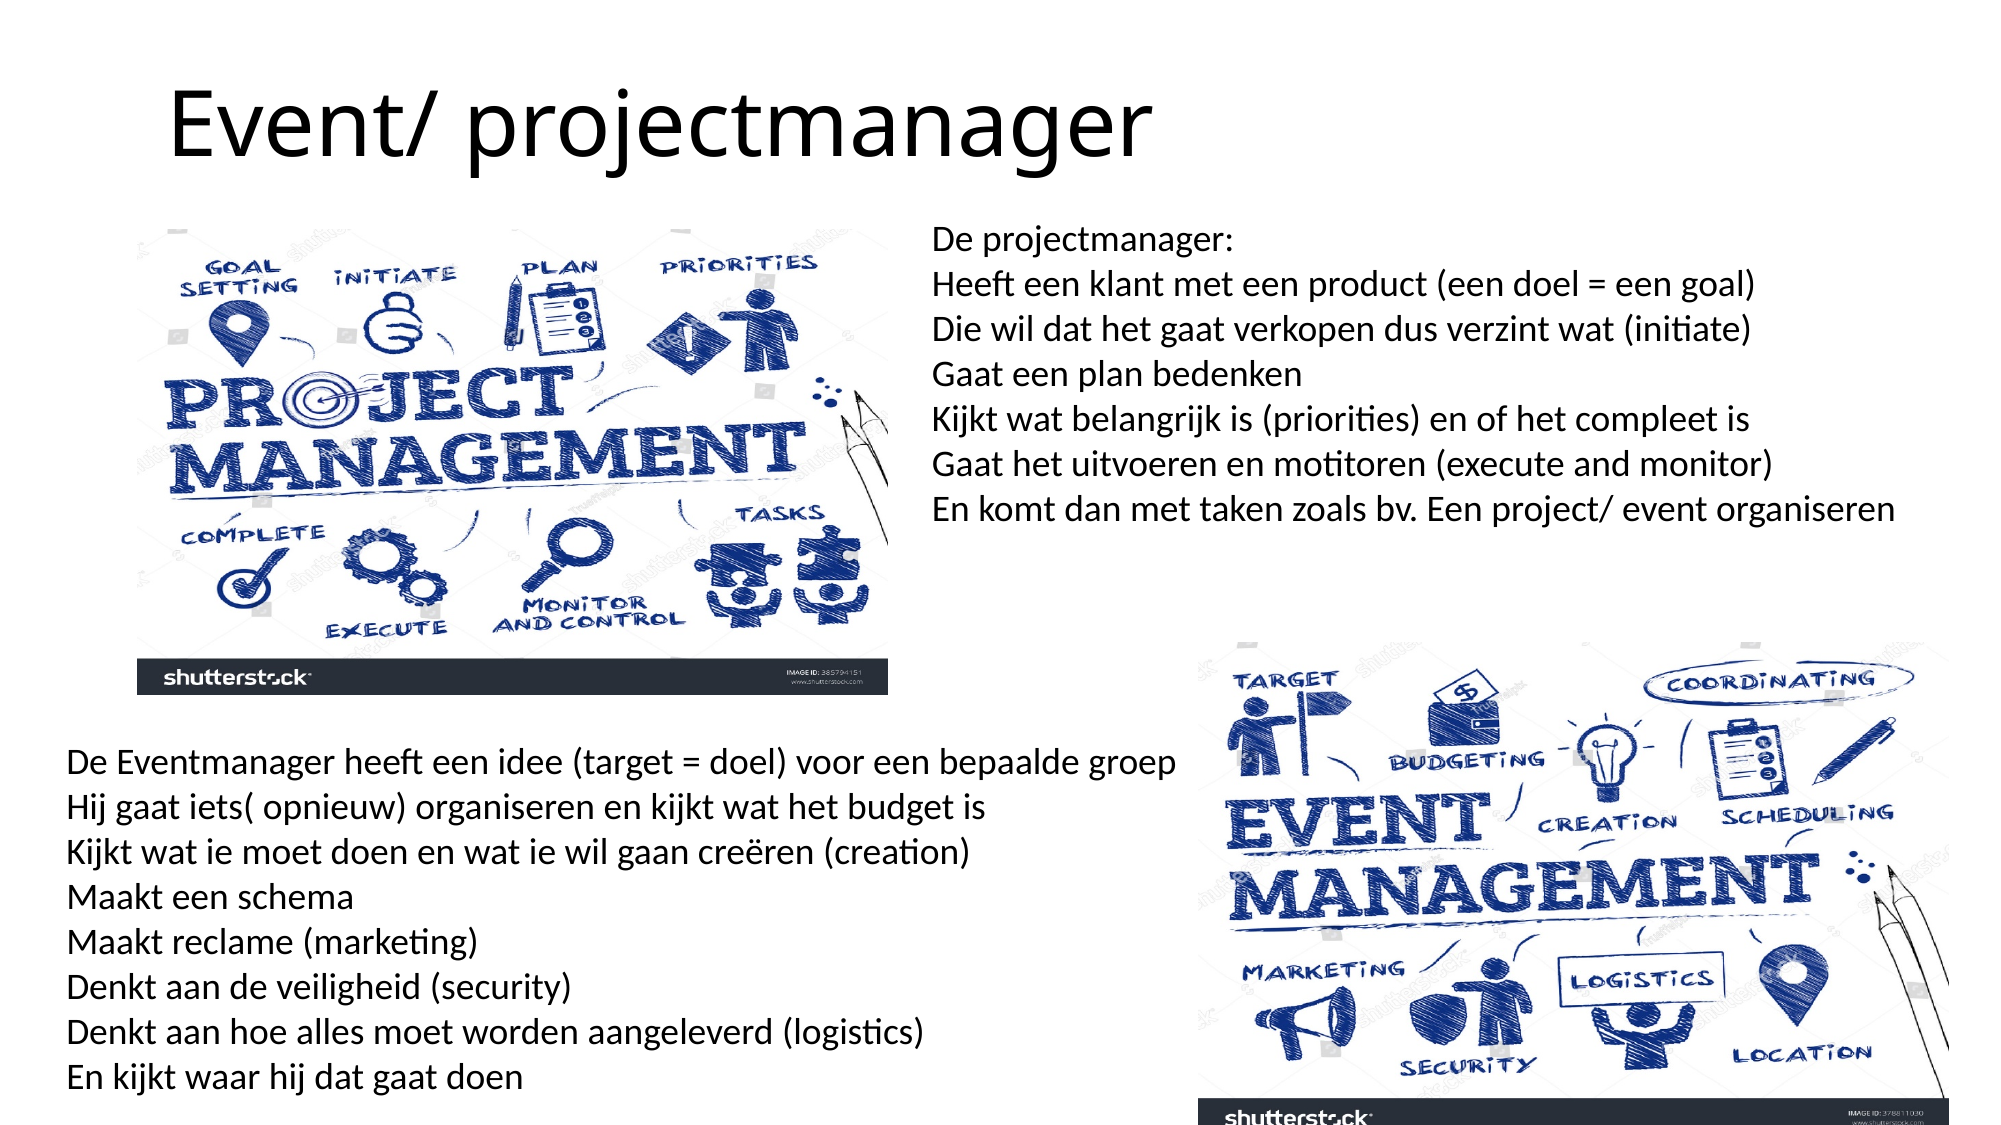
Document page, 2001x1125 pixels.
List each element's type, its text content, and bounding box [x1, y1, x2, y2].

text_box De Eventmanager heeft een idee (target = doel) voor een bepaalde groep Hij gaat iets( opnieuw) organiseren en kijkt wat het budget is Kijkt wat ie moet doen en wat ie wil gaan creëren (creation) Maakt een schema Maakt reclame (marketing) Denkt aan de veiligheid (security) Denkt aan hoe alles moet worden aangeleverd (logistics) En kijkt waar hij dat gaat doen [51, 729, 1198, 1125]
picture [137, 229, 888, 695]
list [1198, 642, 1949, 1125]
title Event/ projectmanager [151, 17, 1877, 236]
text_box De projectmanager: Heeft een klant met een product (een doel = een goal) Die wil dat het gaat verkopen dus verzint wat (initiate) Gaat een plan bedenken Kijkt wat belangrijk is (priorities) en of het compleet is Gaat het uitvoeren en motitoren (execute and monitor) En komt dan met taken zoals bv. Een project/ event organiseren [917, 207, 1949, 537]
